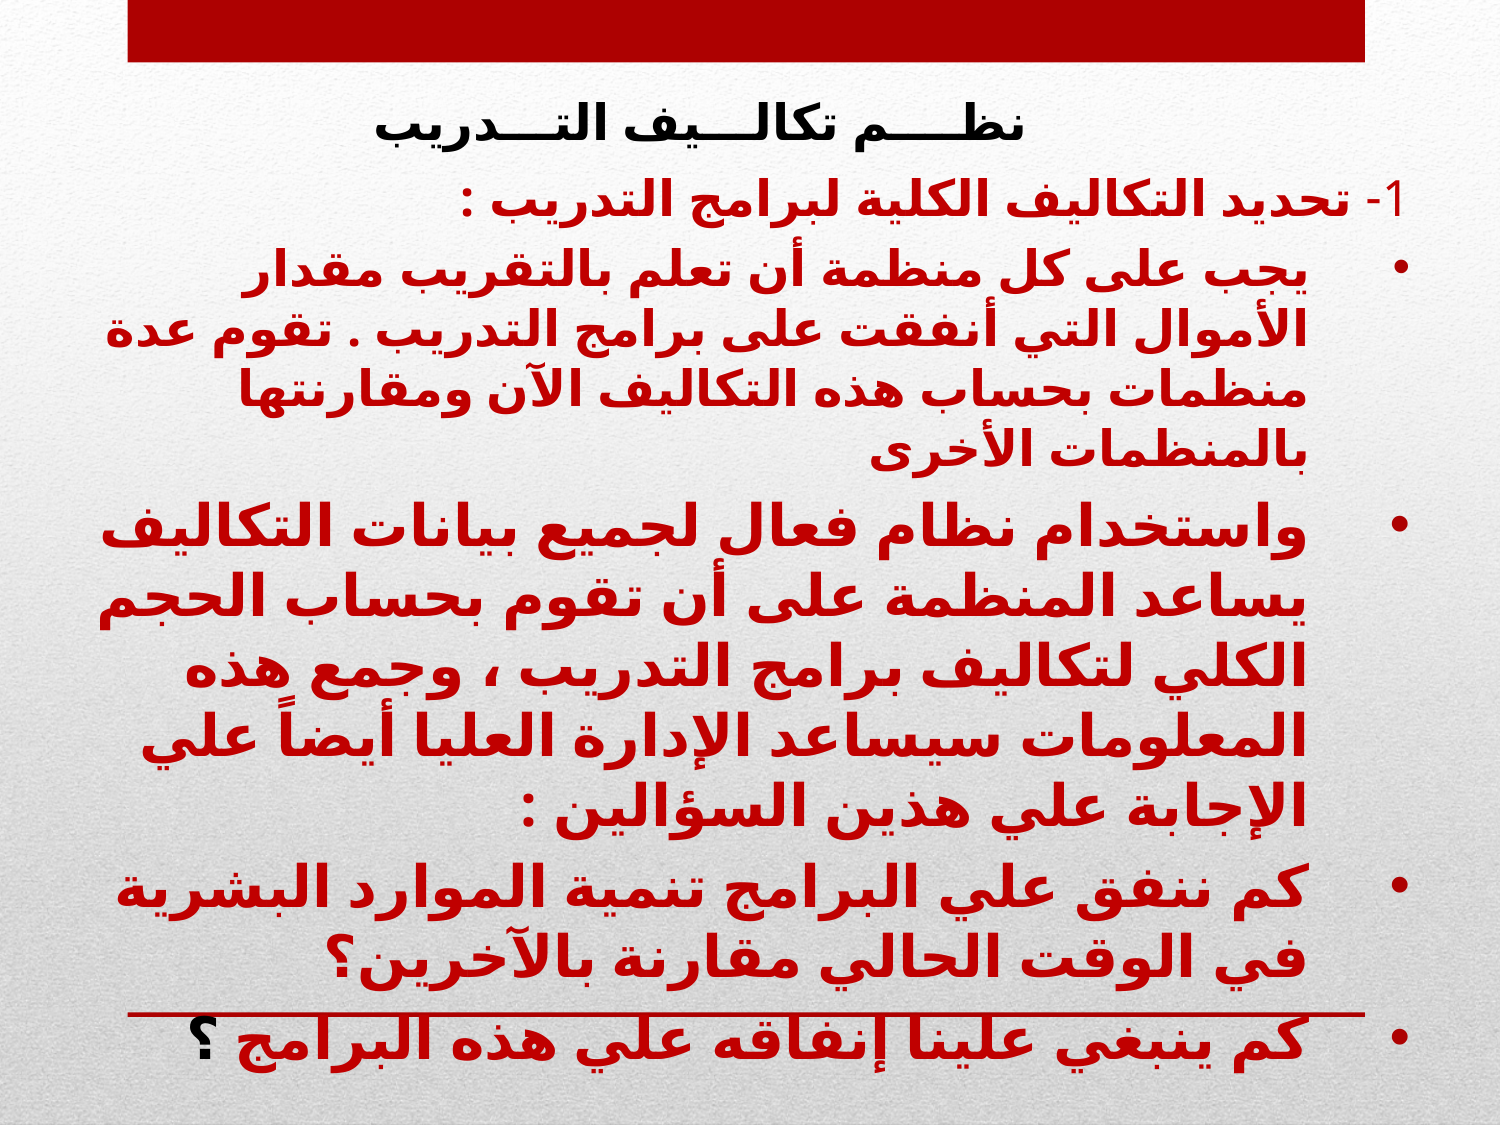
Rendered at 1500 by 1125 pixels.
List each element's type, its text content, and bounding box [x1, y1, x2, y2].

title نظــــم تكالـــيف التـــدريب [24, 24, 1375, 158]
list 1- تحديد التكاليف الكلية لبرامج التدريب : يجب على كل منظمة أن تعلم بالتقريب مقدار الأموال التي أنفقت على برامج التدريب . تقوم عدة منظمات بحساب هذه التكاليف الآن ومقارنتها بالمنظمات الأخرى واستخدام نظام فعال لجميع بيانات التكاليف يساعد المنظمة على أن تقوم بحساب الحجم الكلي لتكاليف برامج التدريب ، وجمع هذه المعلومات سيساعد الإدارة العليا أيضاً علي الإجابة علي هذين السؤالين : كم ننفق علي البرامج تنمية الموارد البشرية في الوقت الحالي مقارنة بالآخرين؟ كم ينبغي علينا إنفاقه علي هذه البرامج ؟ [50, 162, 1425, 1075]
